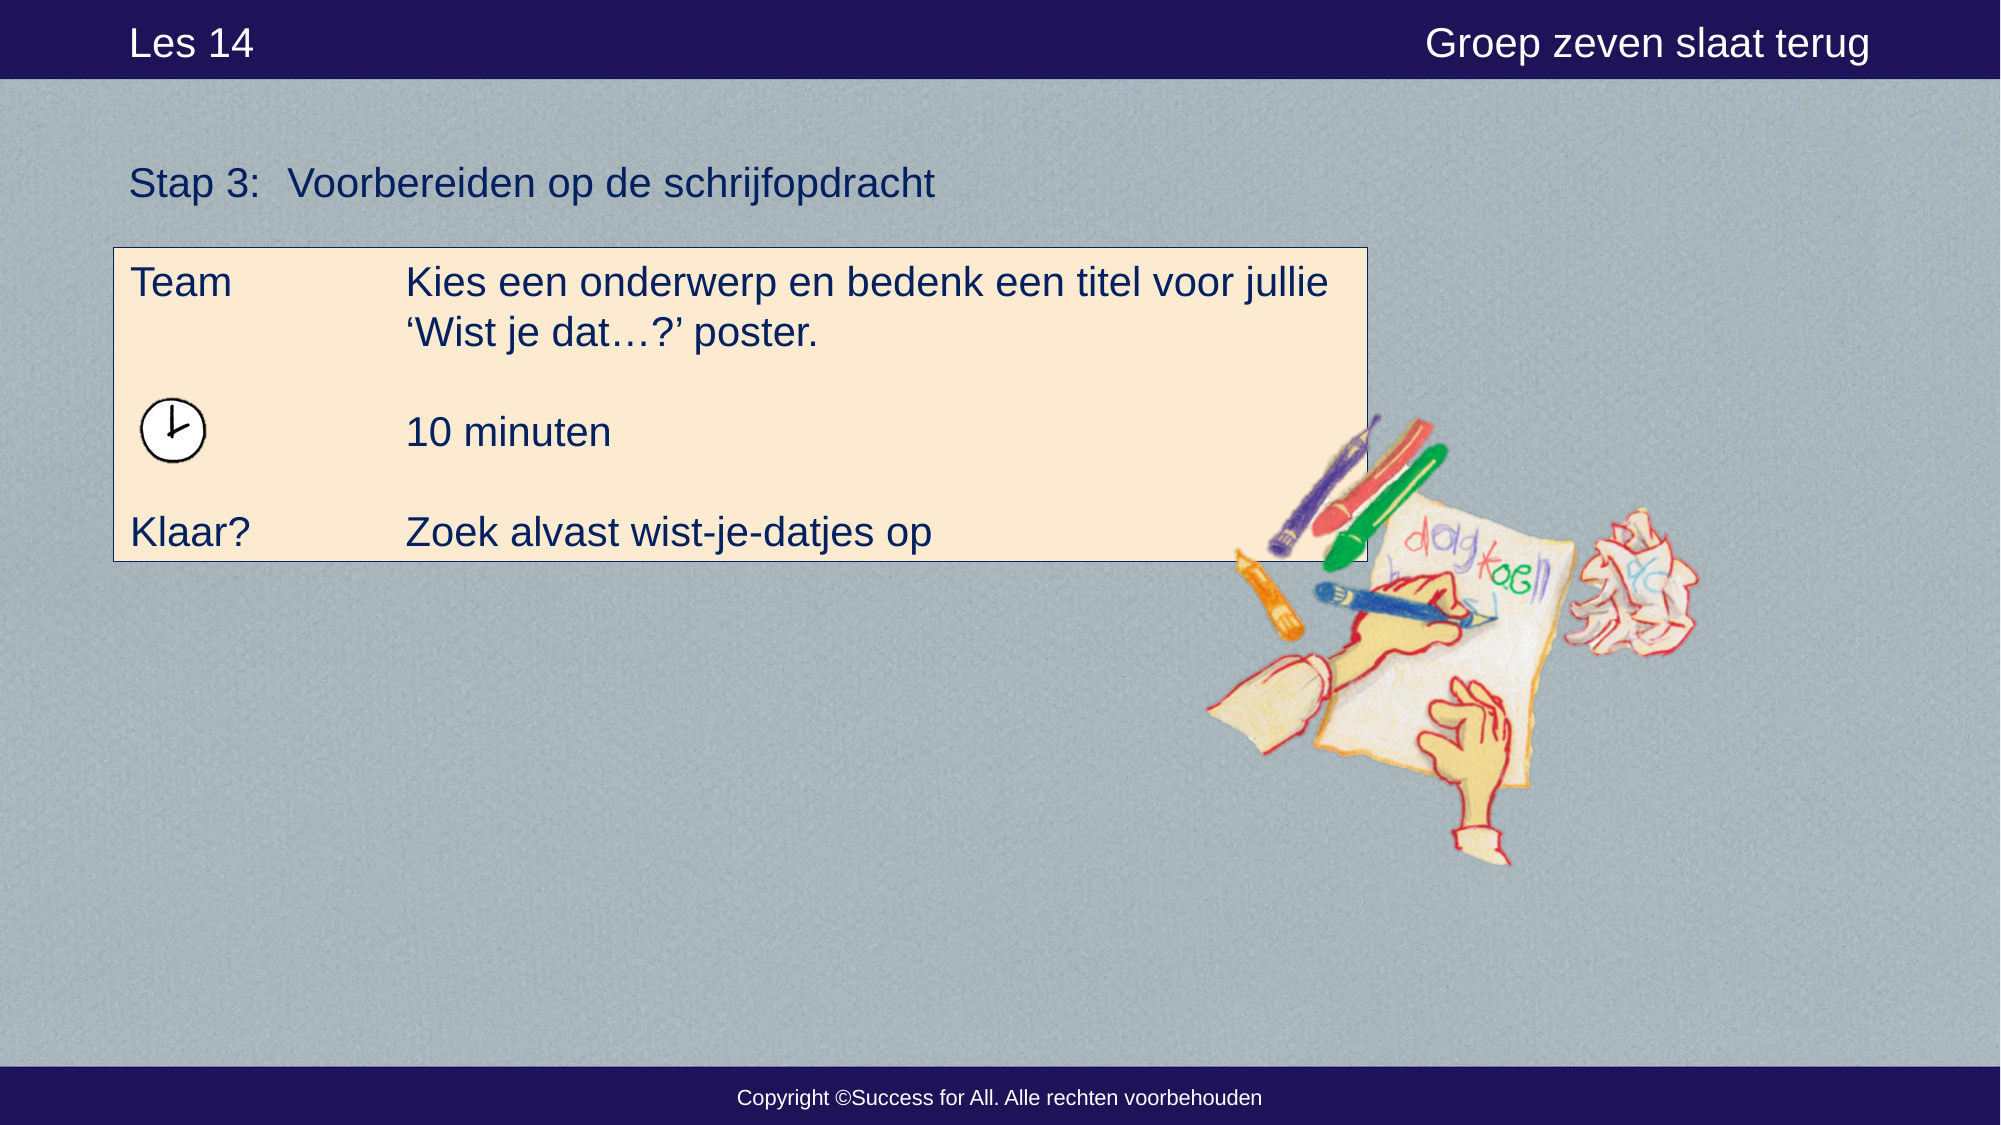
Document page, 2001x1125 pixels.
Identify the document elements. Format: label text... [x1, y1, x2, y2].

text_box Les 14 [114, 8, 354, 73]
text_box Copyright ©Success for All. Alle rechten voorbehouden [0, 1076, 2000, 1125]
text_box Stap 3: Voorbereiden op de schrijfopdracht [113, 148, 1301, 214]
text_box Team Kies een onderwerp en bedenk een titel voor jullie ‘Wist je dat…?’ poster. 10 minuten Klaar? Zoek alvast wist-je-datjes op [113, 247, 1368, 562]
picture [0, 0, 2001, 1125]
text_box Groep zeven slaat terug [999, 8, 1886, 73]
